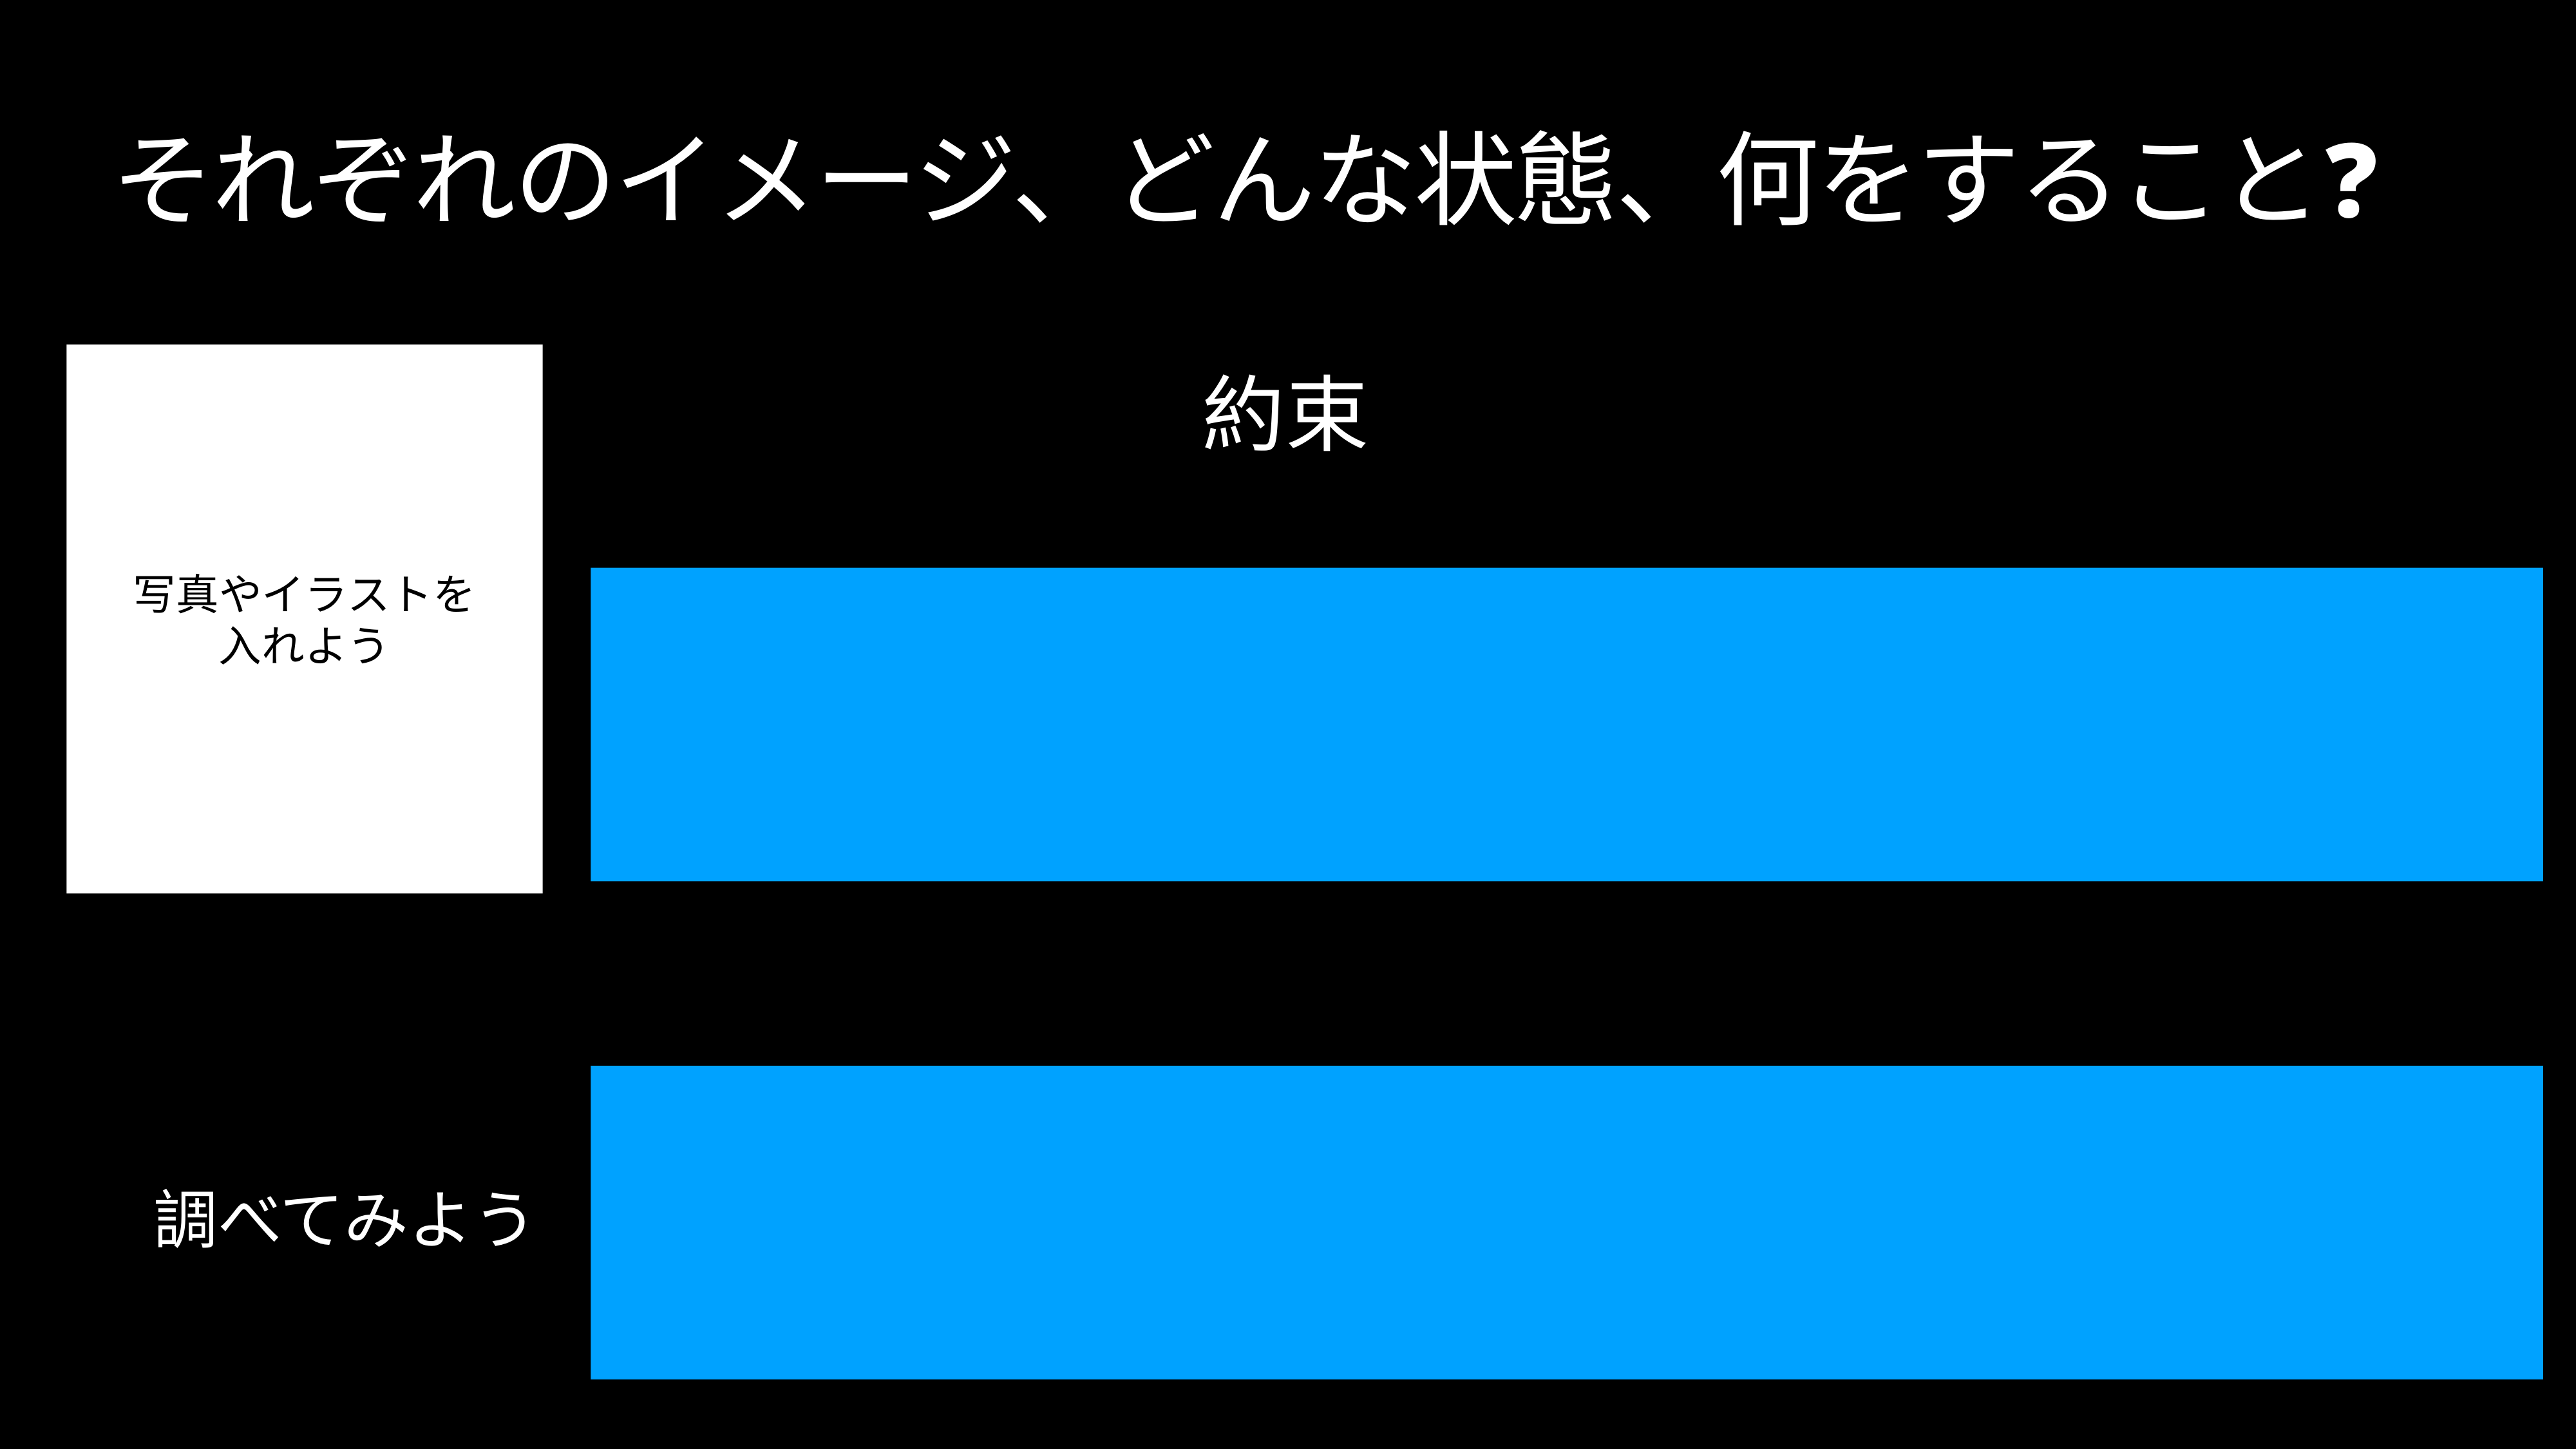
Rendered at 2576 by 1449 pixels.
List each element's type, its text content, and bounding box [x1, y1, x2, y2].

text_box [591, 567, 2543, 882]
title それぞれのイメージ、どんな状態、何をすること❓ [106, 35, 2428, 341]
text_box 写真やイラストを 入れよう [66, 344, 543, 894]
text_box 調べてみよう [148, 1182, 544, 1263]
text_box 約束 [1197, 367, 1374, 468]
text_box [591, 1065, 2543, 1379]
